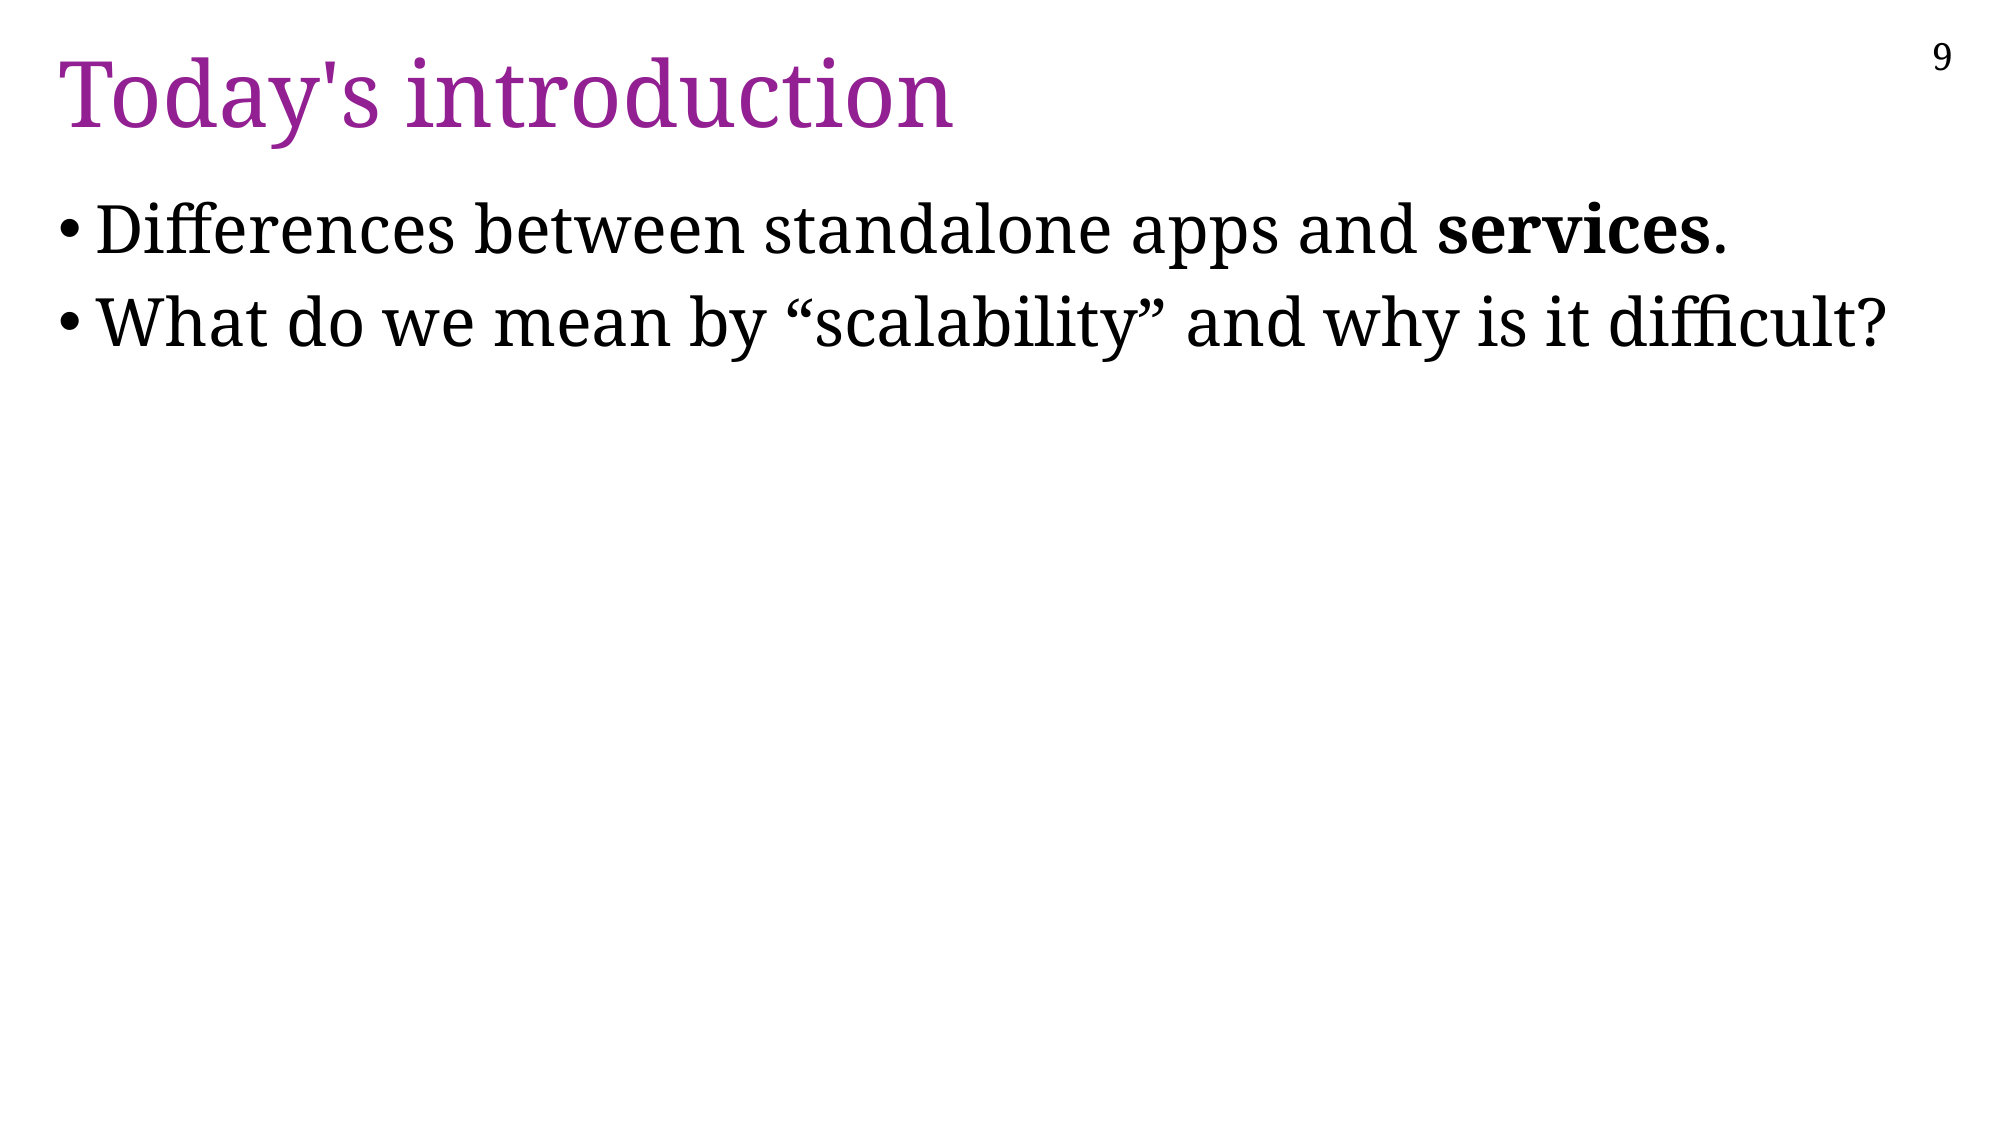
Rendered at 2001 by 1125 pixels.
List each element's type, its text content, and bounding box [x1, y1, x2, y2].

title Today's introduction [43, 25, 1953, 171]
list Differences between standalone apps and services. What do we mean by “scalability” and why is it difficult? [43, 188, 1953, 1106]
